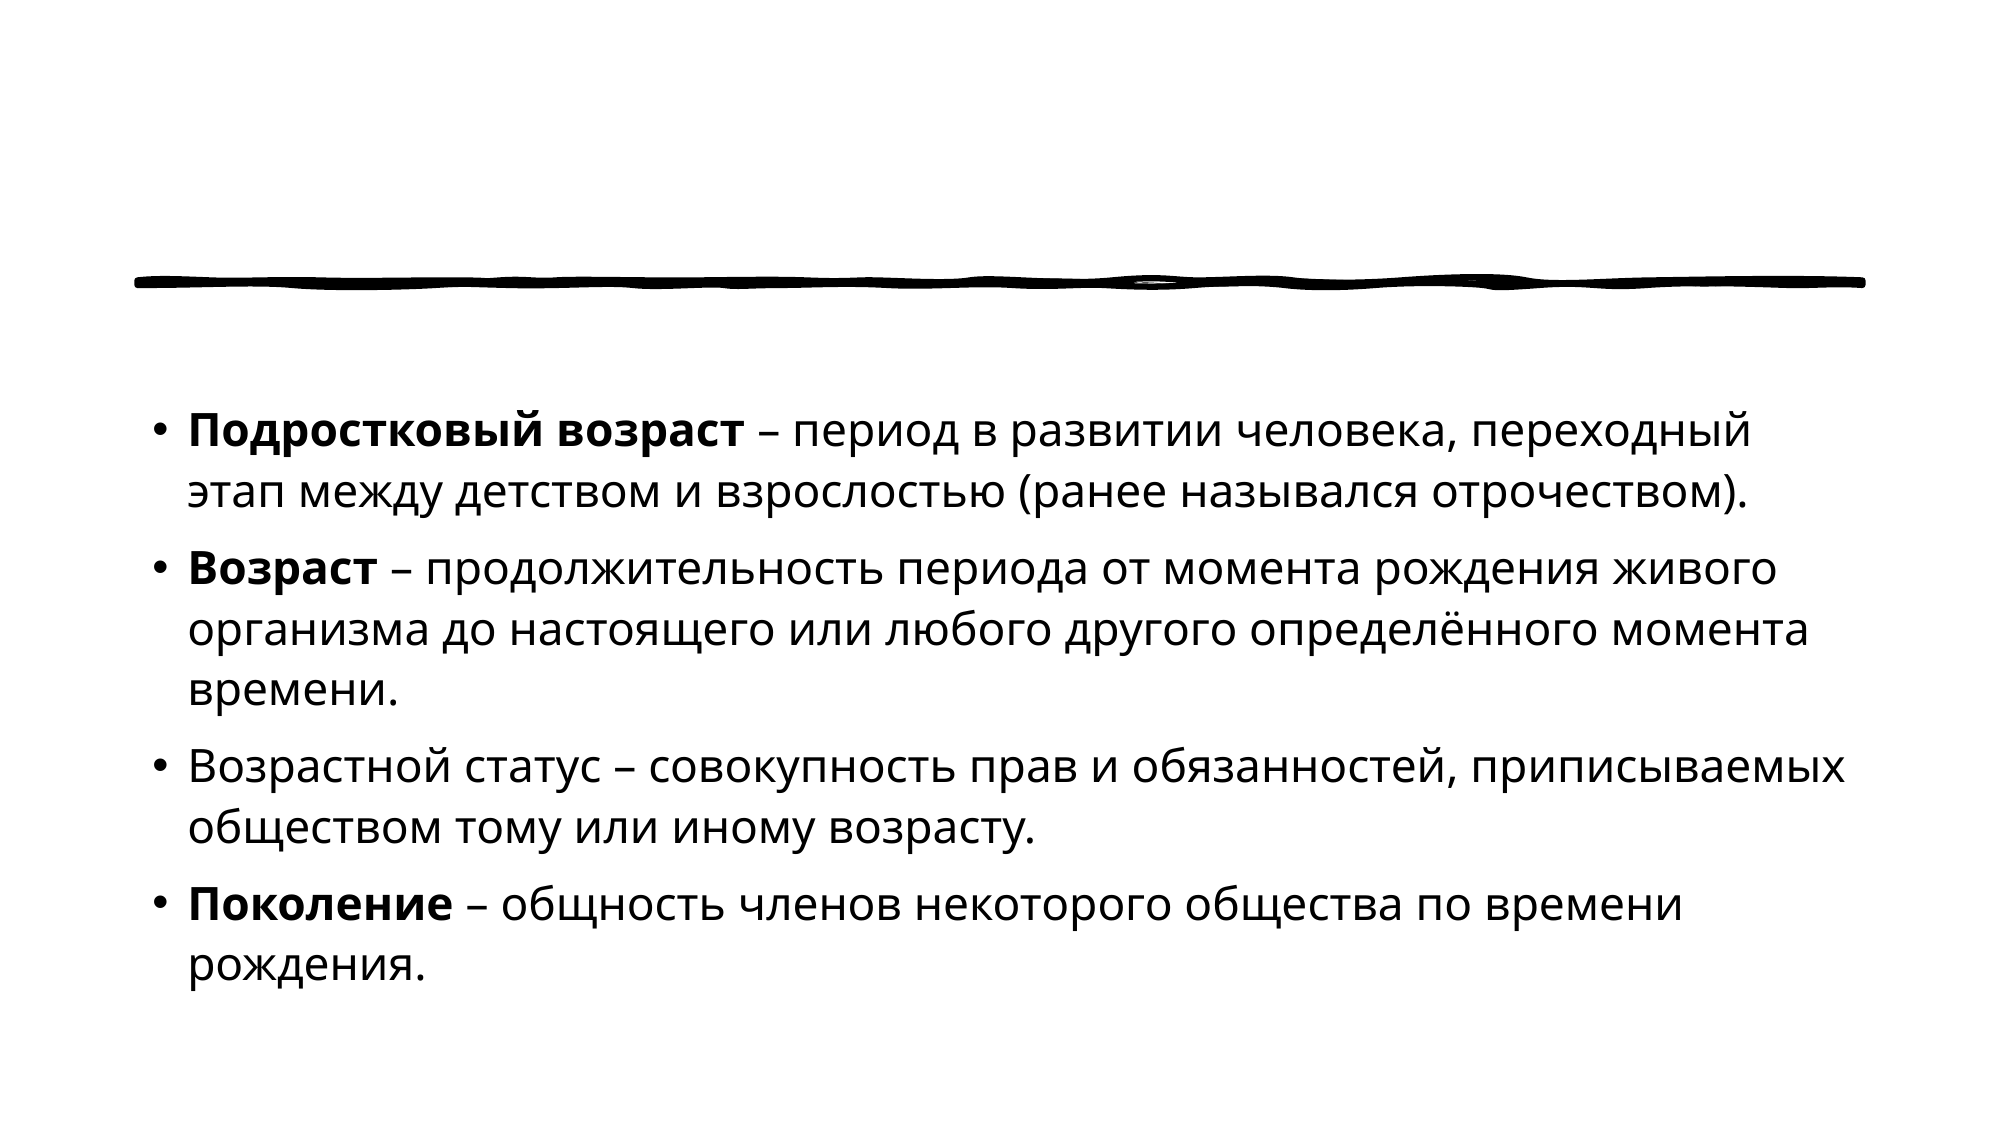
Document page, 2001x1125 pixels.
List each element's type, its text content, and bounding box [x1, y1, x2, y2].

list Подростковый возраст – период в развитии человека, переходный этап между детством и взрослостью (ранее назывался отрочеством). Возраст – продолжительность периода от момента рождения живого организма до настоящего или любого другого определённого момента времени. Возрастной статус – совокупность прав и обязанностей, приписываемых обществом тому или иному возрасту. Поколение – общность членов некоторого общества по времени рождения. [137, 316, 1863, 1014]
